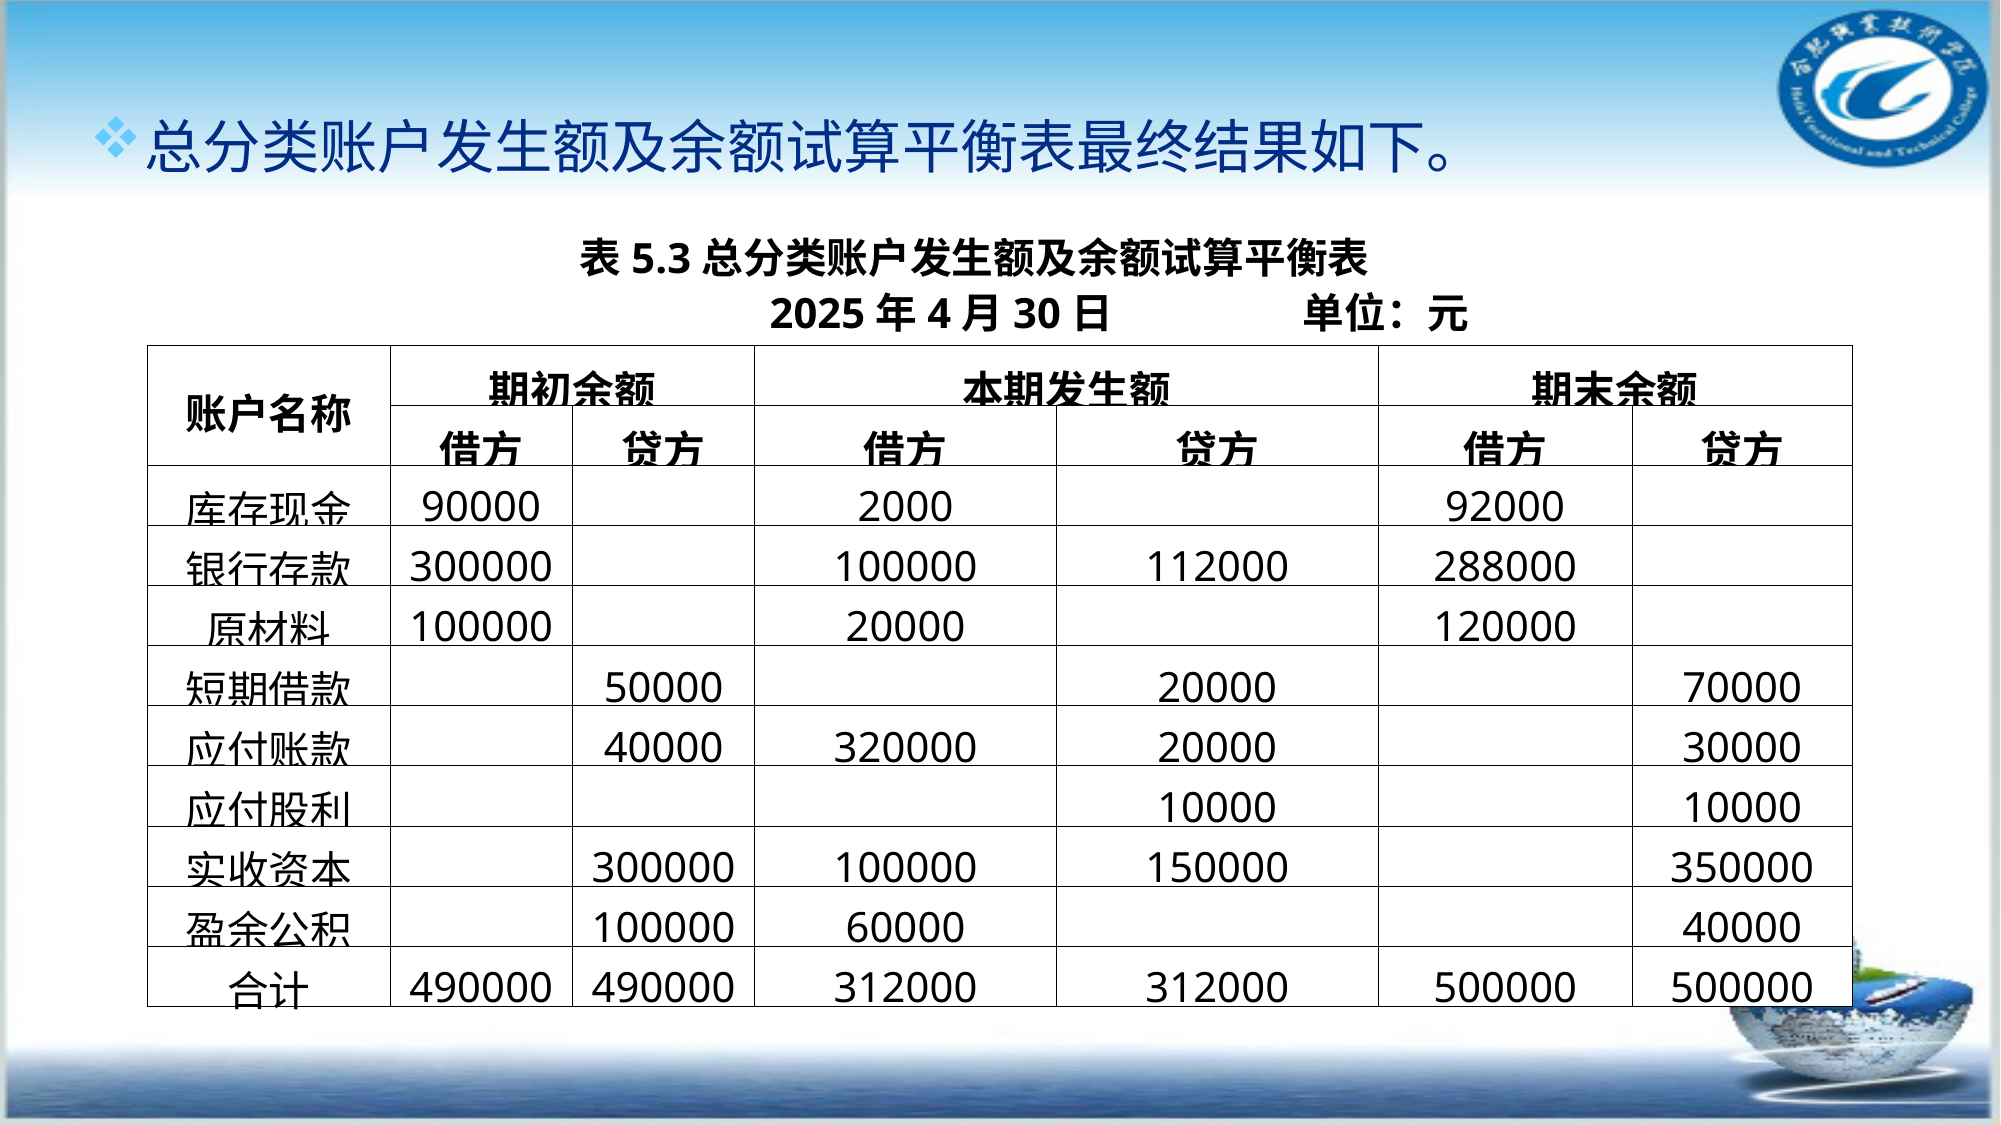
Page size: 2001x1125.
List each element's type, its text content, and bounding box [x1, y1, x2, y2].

table_cell [1379, 706, 1632, 765]
table_cell 应付账款 [148, 706, 390, 765]
table_cell 短期借款 [148, 646, 390, 705]
table_cell 312000 [755, 947, 1056, 1006]
table_cell [1379, 827, 1632, 886]
table_cell 90000 [391, 466, 572, 525]
table_cell 60000 [755, 887, 1056, 946]
table_cell 应付股利 [148, 766, 390, 826]
table_cell 100000 [573, 887, 754, 946]
table_cell 贷方 [1057, 406, 1378, 465]
table_cell 20000 [1057, 706, 1378, 765]
table_cell 300000 [391, 526, 572, 585]
table_cell 库存现金 [148, 466, 390, 525]
table_header 期初余额 [391, 346, 754, 405]
table_cell [1057, 887, 1378, 946]
table_cell [391, 706, 572, 765]
table_cell 盈余公积 [148, 887, 390, 946]
table_cell 350000 [1633, 827, 1852, 886]
table_cell [1379, 887, 1632, 946]
table_cell 50000 [573, 646, 754, 705]
table_cell 288000 [1379, 526, 1632, 585]
table_cell [1057, 466, 1378, 525]
table_cell [391, 827, 572, 886]
table_cell 借方 [1379, 406, 1632, 465]
table_cell [1633, 586, 1852, 645]
table_cell [755, 646, 1056, 705]
table_cell [573, 586, 754, 645]
table_cell 合计 [148, 947, 390, 1006]
table_cell [573, 766, 754, 826]
table_cell 100000 [755, 526, 1056, 585]
table_cell [391, 646, 572, 705]
table_cell 490000 [573, 947, 754, 1006]
table_cell [391, 766, 572, 826]
table_cell 40000 [573, 706, 754, 765]
table_cell 100000 [391, 586, 572, 645]
table_cell 120000 [1379, 586, 1632, 645]
table_cell [1057, 586, 1378, 645]
table_cell 借方 [391, 406, 572, 465]
table_header 期末余额 [1379, 346, 1852, 405]
table_cell [755, 766, 1056, 826]
table_cell 490000 [391, 947, 572, 1006]
table_cell [1379, 766, 1632, 826]
table_cell [573, 526, 754, 585]
table_cell 借方 [755, 406, 1056, 465]
table_cell 312000 [1057, 947, 1378, 1006]
table_cell [391, 887, 572, 946]
table_cell 500000 [1379, 947, 1632, 1006]
table_cell 92000 [1379, 466, 1632, 525]
table_cell [1379, 646, 1632, 705]
table_cell 贷方 [1633, 406, 1852, 465]
table_cell 150000 [1057, 827, 1378, 886]
table_header 账户名称 [148, 346, 390, 465]
table_cell 500000 [1633, 947, 1852, 1006]
list 总分类账户发生额及余额试算平衡表最终结果如下。 [74, 74, 1901, 1004]
text_box 表5.3总分类账户发生额及余额试算平衡表 2025年4月30日 单位：元 [425, 219, 1524, 345]
table_cell 20000 [1057, 646, 1378, 705]
slide_number [1433, 1024, 1900, 1103]
table_cell 10000 [1633, 766, 1852, 826]
table_cell 100000 [755, 827, 1056, 886]
table_cell 银行存款 [148, 526, 390, 585]
table_cell 2000 [755, 466, 1056, 525]
table_cell 112000 [1057, 526, 1378, 585]
table_cell 10000 [1057, 766, 1378, 826]
table_cell 实收资本 [148, 827, 390, 886]
table_cell 原材料 [148, 586, 390, 645]
table_cell [1633, 526, 1852, 585]
table_cell 320000 [755, 706, 1056, 765]
table_cell 300000 [573, 827, 754, 886]
table_cell 20000 [755, 586, 1056, 645]
table_cell 贷方 [573, 406, 754, 465]
table_cell 40000 [1633, 887, 1852, 946]
picture [0, 0, 2001, 1125]
table_cell [1633, 466, 1852, 525]
table_cell [573, 466, 754, 525]
table_cell 70000 [1633, 646, 1852, 705]
table_header 本期发生额 [755, 346, 1378, 405]
table_cell 30000 [1633, 706, 1852, 765]
